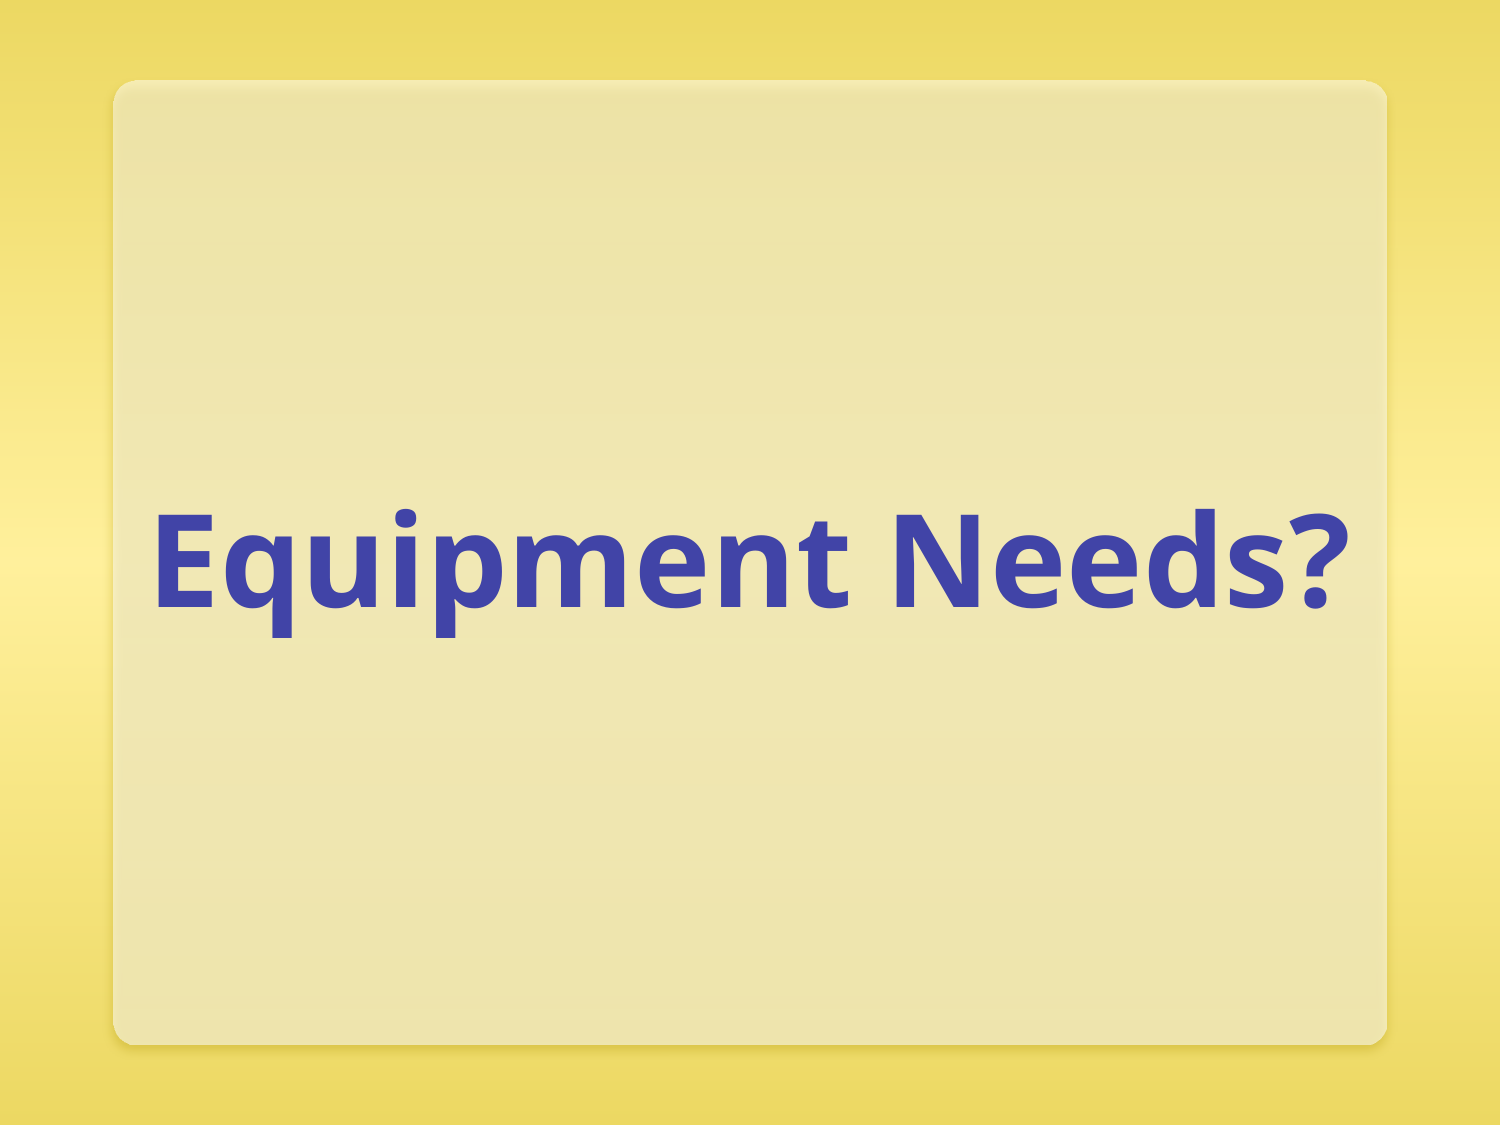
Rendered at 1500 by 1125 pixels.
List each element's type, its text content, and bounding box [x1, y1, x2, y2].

title Equipment Needs? [127, 130, 1373, 642]
